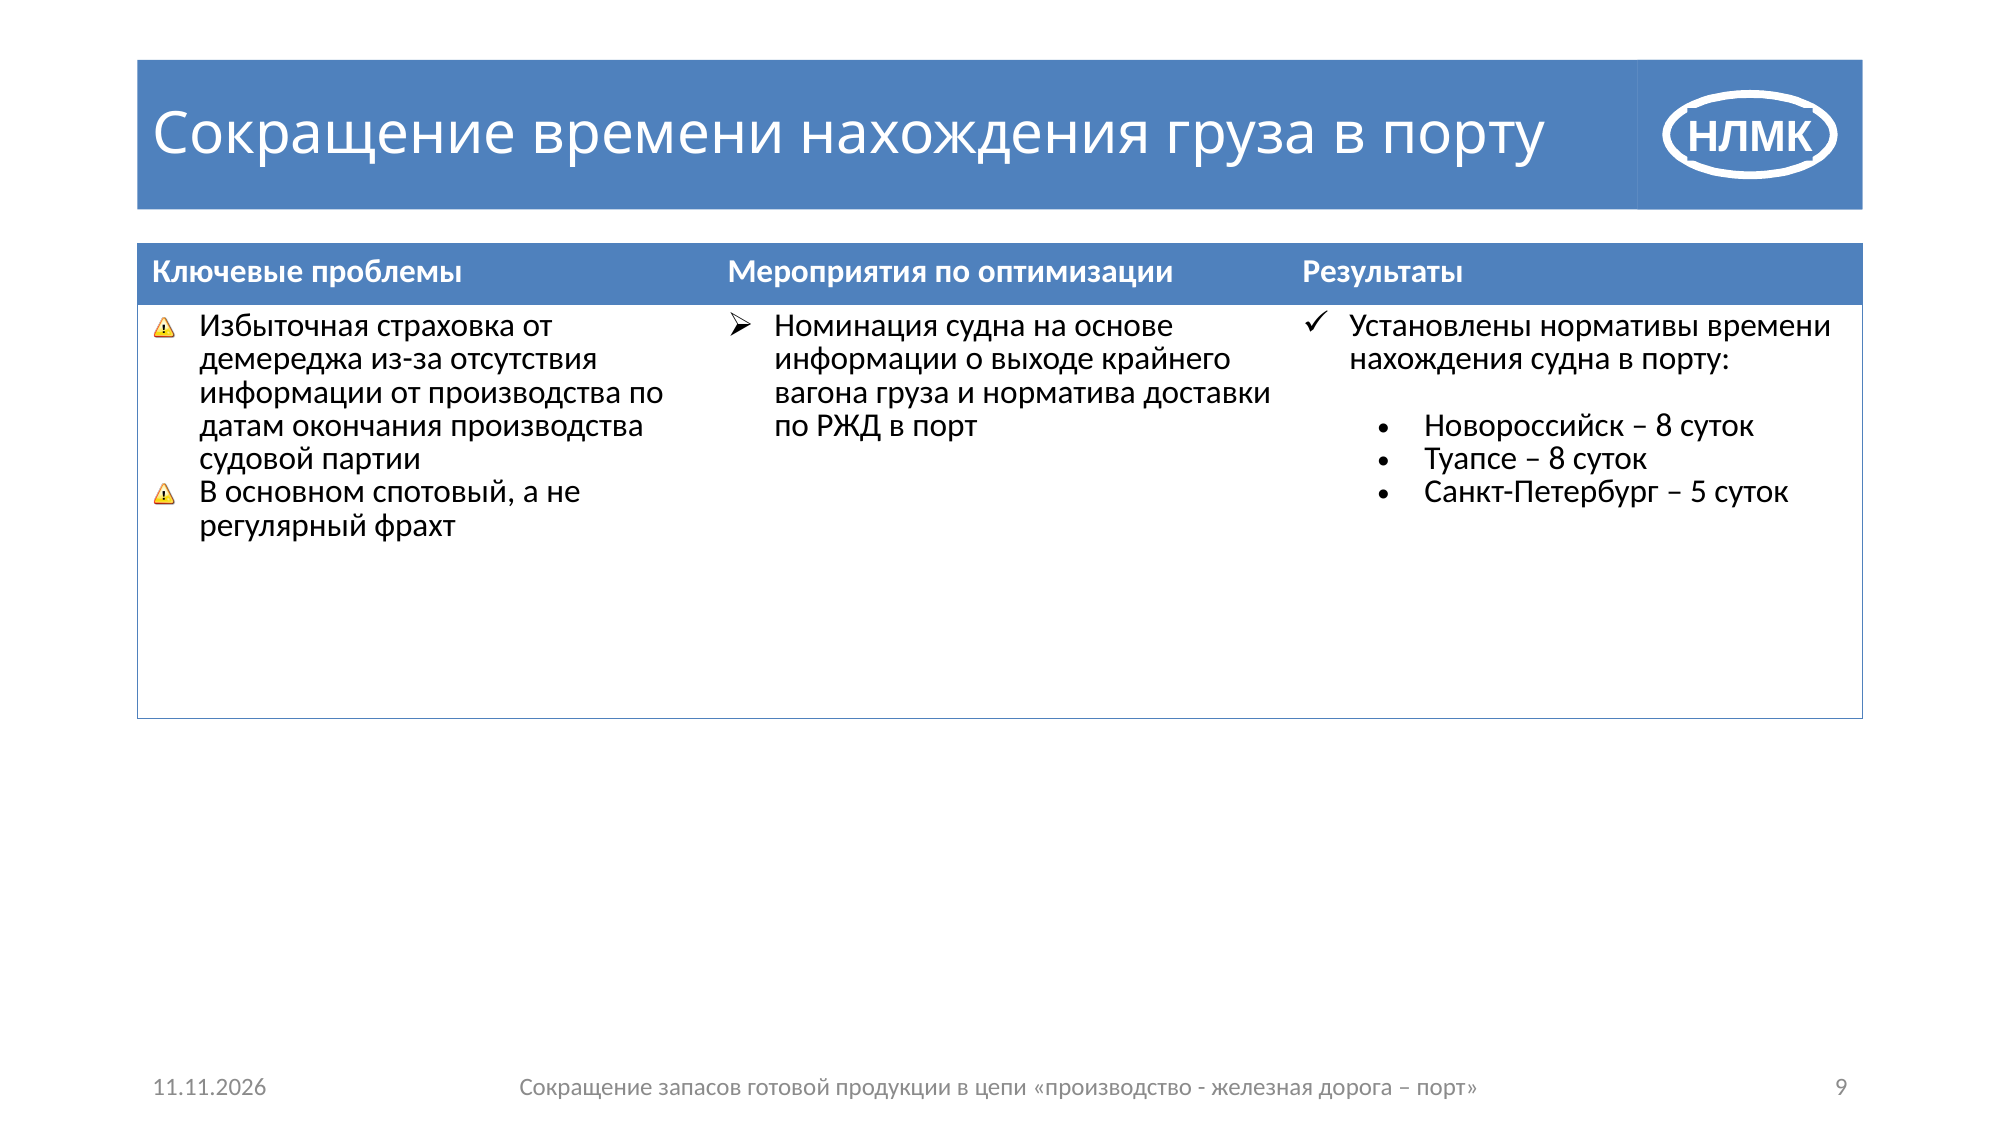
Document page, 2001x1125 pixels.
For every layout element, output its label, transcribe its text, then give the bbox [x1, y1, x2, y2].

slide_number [137, 1068, 458, 1103]
table_header Результаты [1287, 244, 1862, 304]
table_header Ключевые проблемы [138, 244, 712, 304]
table_cell Установлены нормативы времени нахождения судна в порту: Новороссийск – 8 суток Туапсе – 8 суток Санкт-Петербург – 5 суток [1287, 305, 1862, 718]
picture [152, 316, 176, 340]
table_cell Номинация судна на основе информации о выходе крайнего вагона груза и норматива доставки по РЖД в порт [712, 305, 1287, 718]
footer Сокращение запасов готовой продукции в цепи «производство - железная дорога – порт» [458, 1068, 1412, 1103]
slide_number 9 [1412, 1068, 1863, 1103]
picture [152, 482, 176, 507]
title Сокращение времени нахождения груза в порту [137, 59, 1638, 210]
table_header Мероприятия по оптимизации [712, 244, 1287, 304]
table_cell Избыточная страховка от демереджа из-за отсутствия информации от производства по датам окончания производства судовой партии В основном спотовый, а не регулярный фрахт [138, 305, 712, 718]
